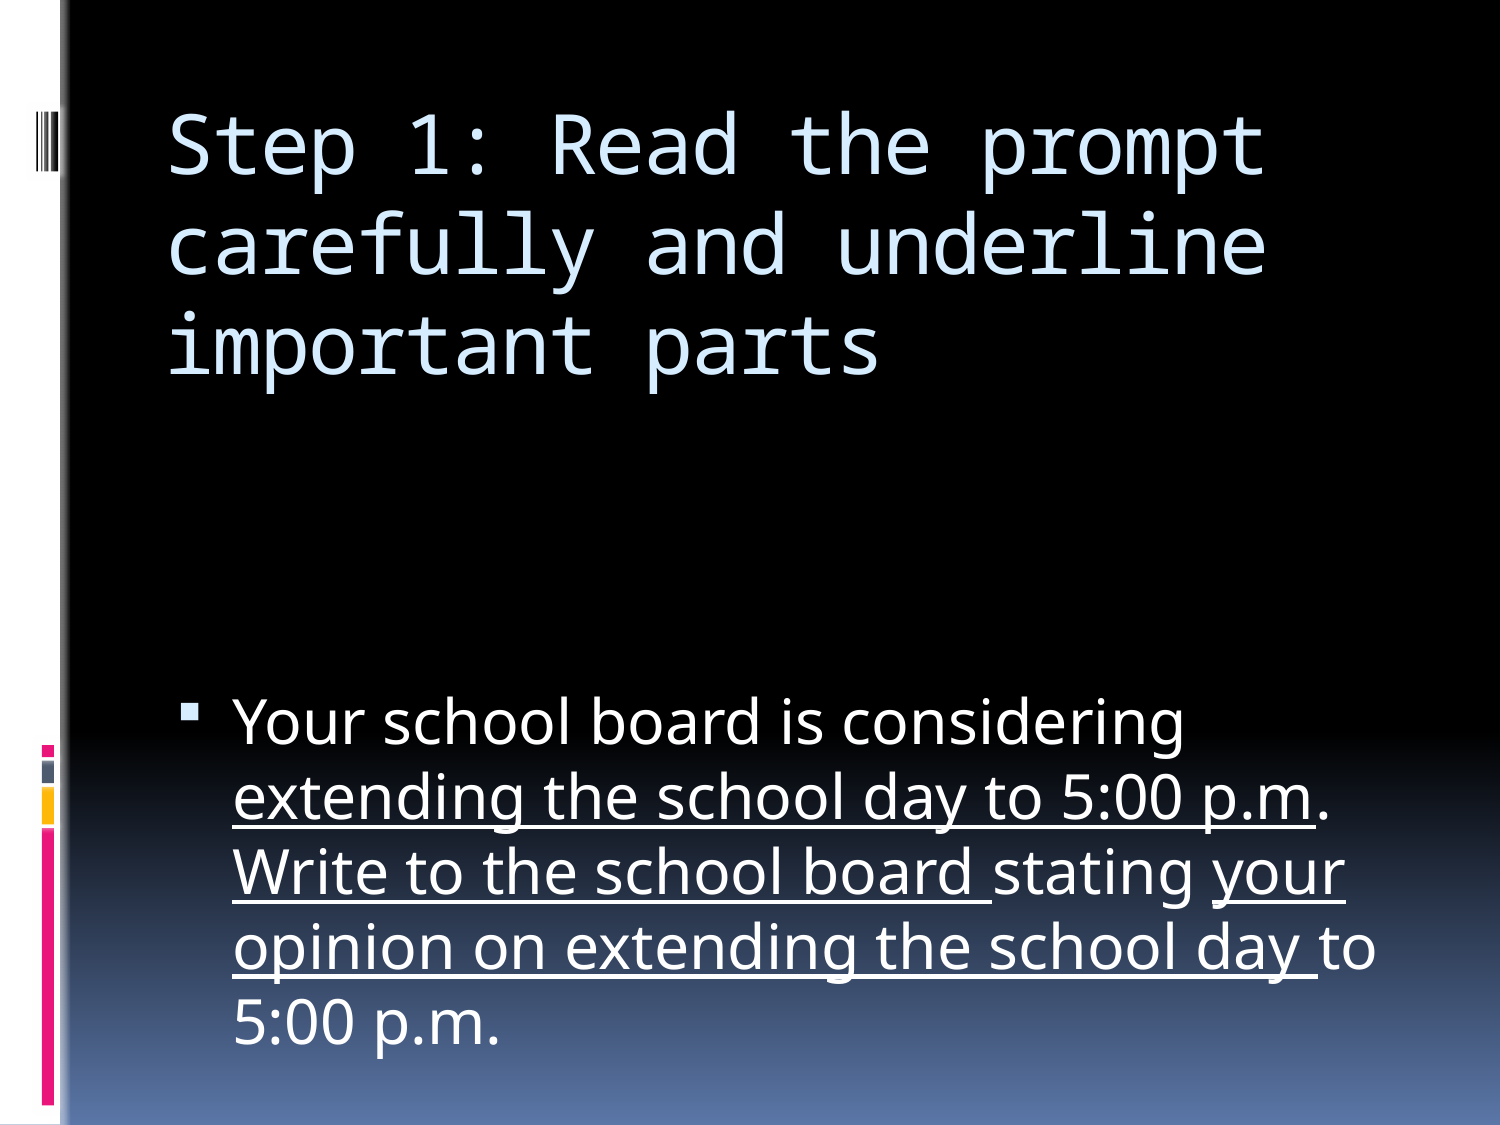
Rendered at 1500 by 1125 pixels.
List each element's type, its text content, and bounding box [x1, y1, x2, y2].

list Your school board is considering extending the school day to 5:00 p.m. Write to the school board stating your opinion on extending the school day to 5:00 p.m. [150, 675, 1425, 1043]
title Step 1: Read the prompt carefully and underline important parts [150, 83, 1425, 234]
